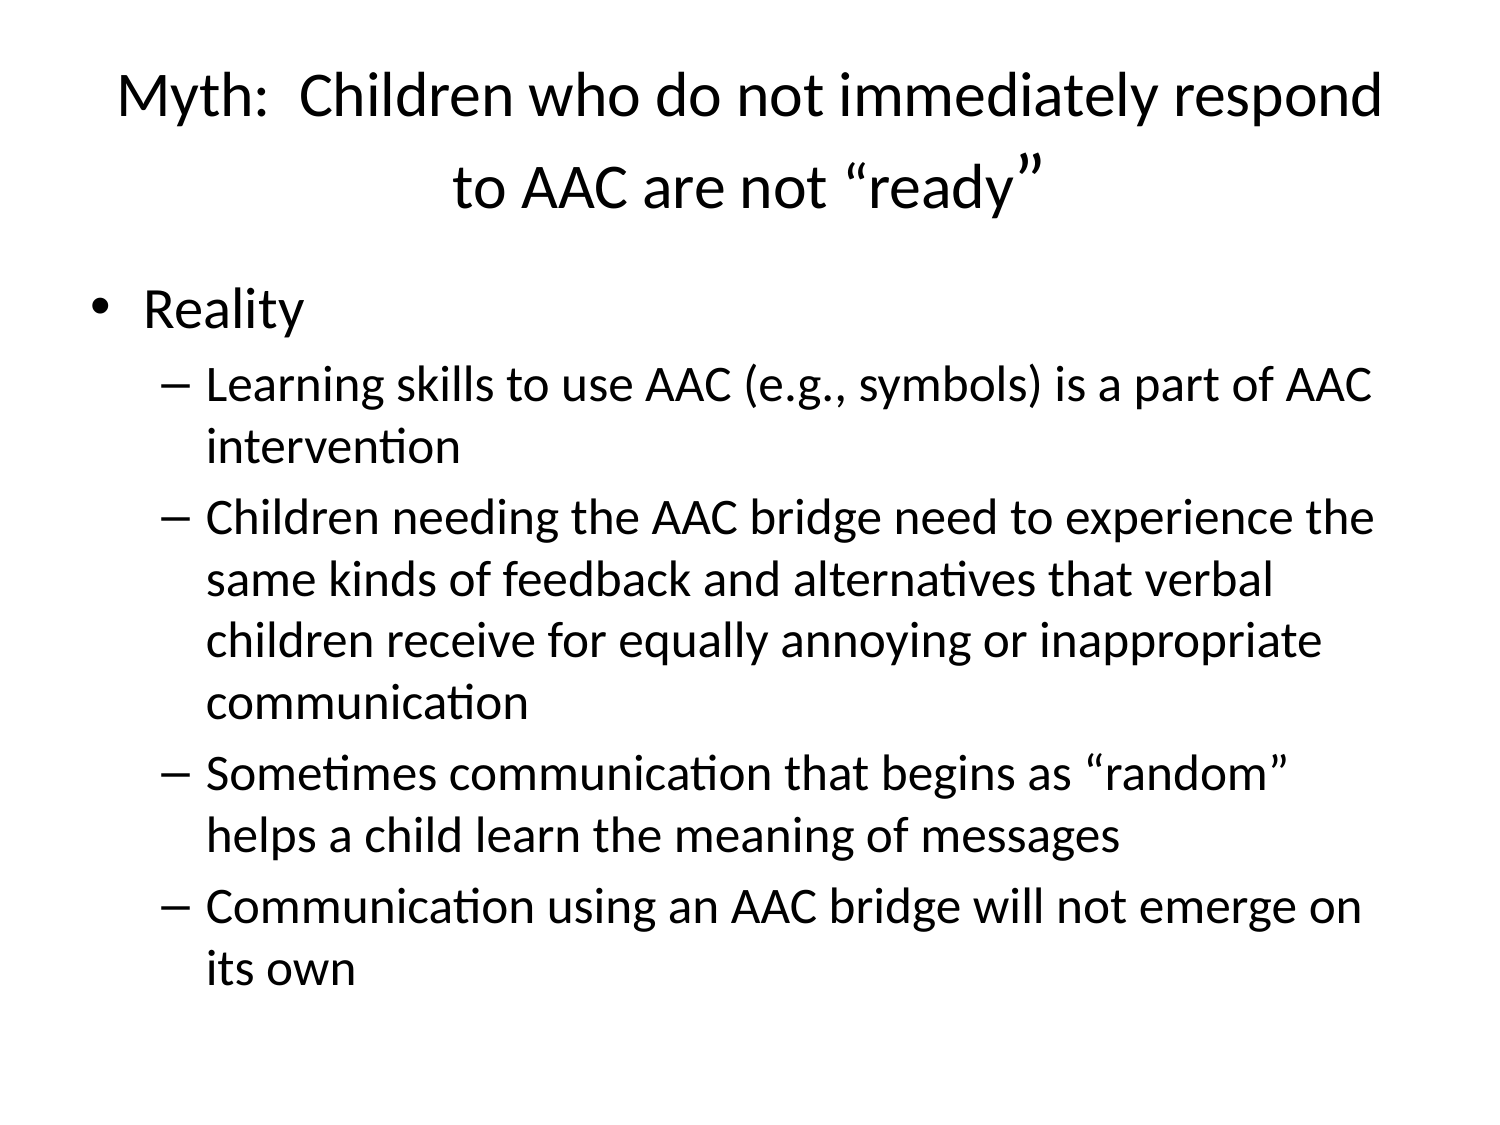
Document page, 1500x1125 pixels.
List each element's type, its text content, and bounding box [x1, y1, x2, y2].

title Myth: Children who do not immediately respond to AAC are not “ready” [75, 45, 1425, 233]
list Reality Learning skills to use AAC (e.g., symbols) is a part of AAC intervention Children needing the AAC bridge need to experience the same kinds of feedback and alternatives that verbal children receive for equally annoying or inappropriate communication Sometimes communication that begins as “random” helps a child learn the meaning of messages Communication using an AAC bridge will not emerge on its own [75, 262, 1425, 1005]
